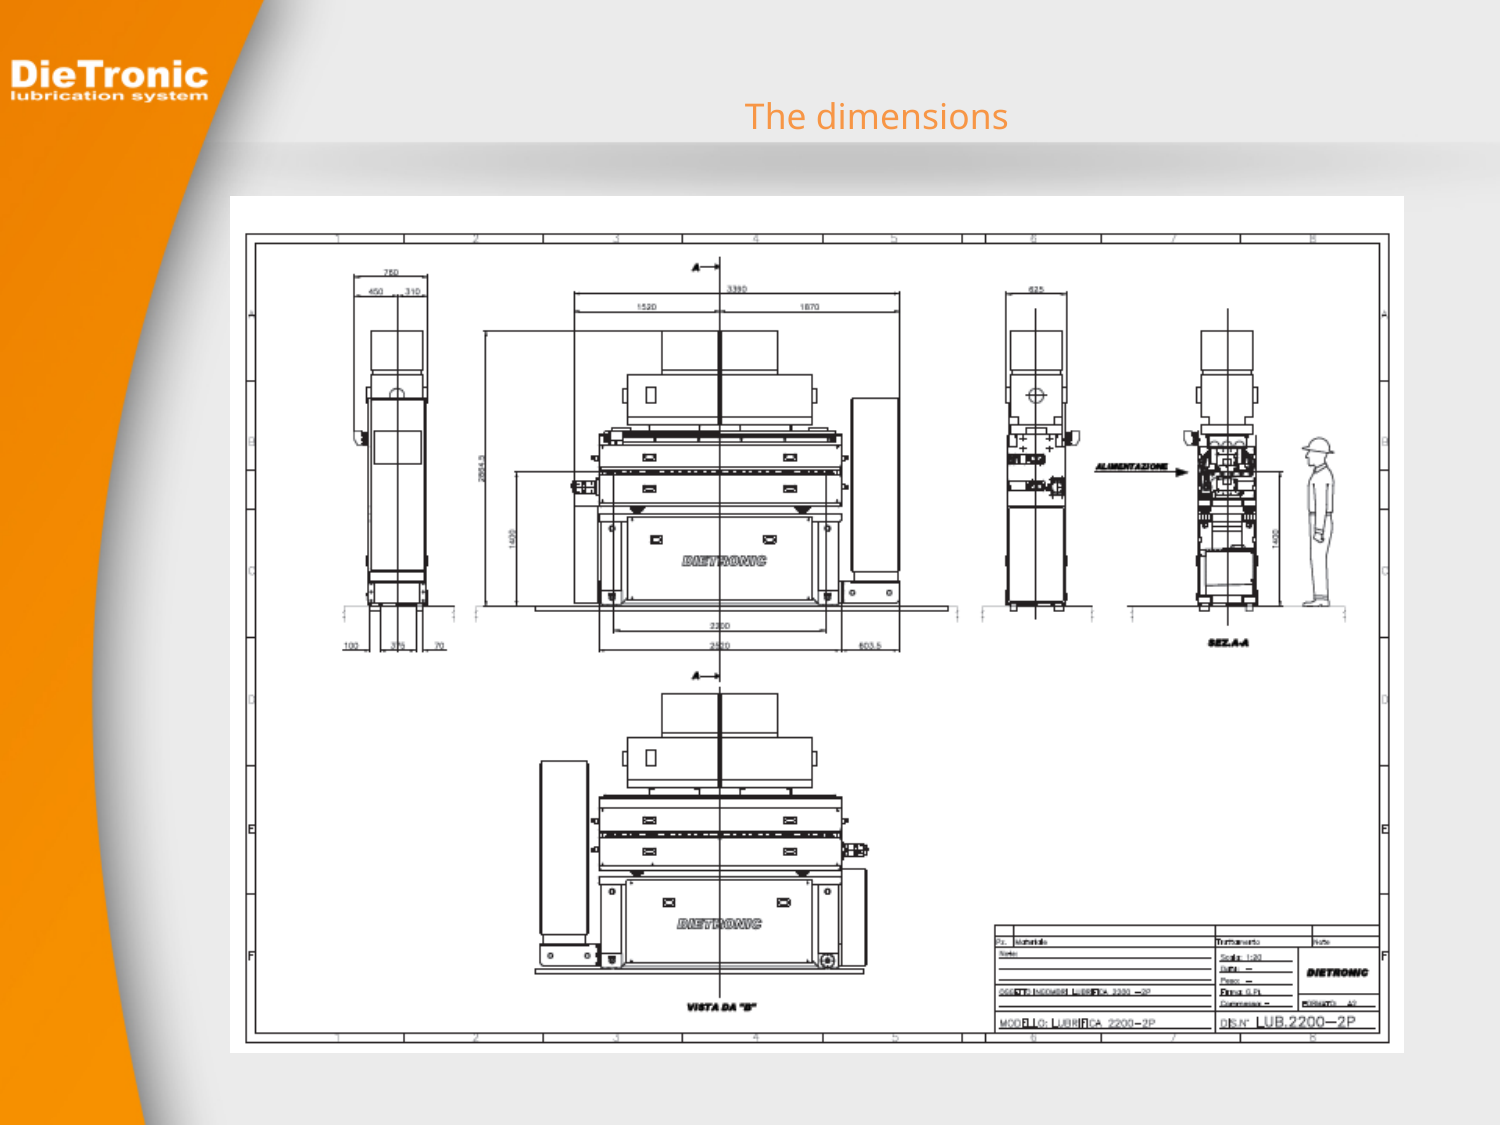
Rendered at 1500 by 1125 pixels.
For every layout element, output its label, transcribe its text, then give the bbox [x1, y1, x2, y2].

title The dimensions [262, 43, 1492, 207]
picture [0, 0, 1500, 1125]
